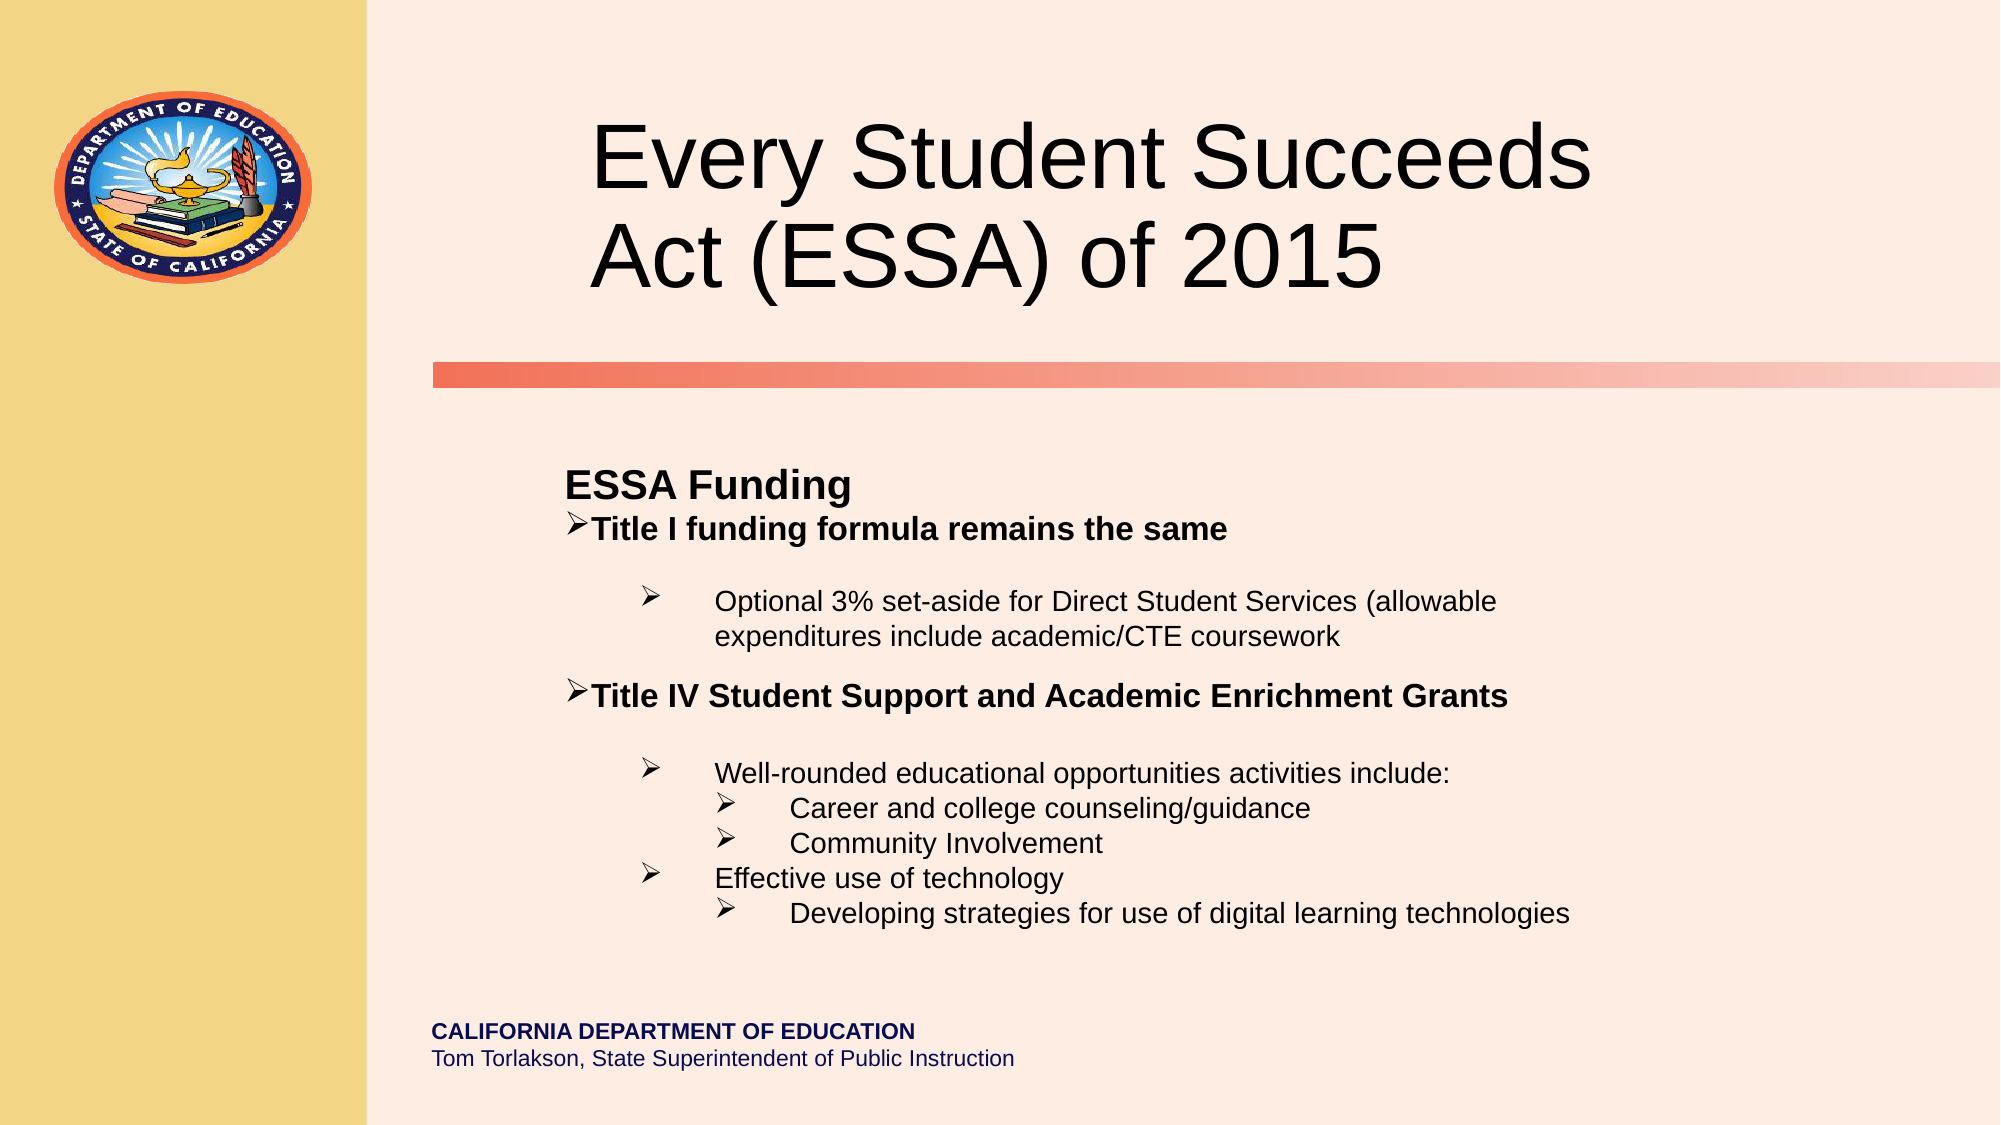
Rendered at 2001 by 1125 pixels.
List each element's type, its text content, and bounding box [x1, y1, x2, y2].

picture [33, 74, 334, 300]
text_box ESSA Funding Title I funding formula remains the same Optional 3% set-aside for Direct Student Services (allowable expenditures include academic/CTE coursework Title IV Student Support and Academic Enrichment Grants Well-rounded educational opportunities activities include: Career and college counseling/guidance Community Involvement Effective use of technology Developing strategies for use of digital learning technologies [549, 425, 1688, 937]
title Every Student Succeeds Act (ESSA) of 2015 [575, 12, 1688, 405]
